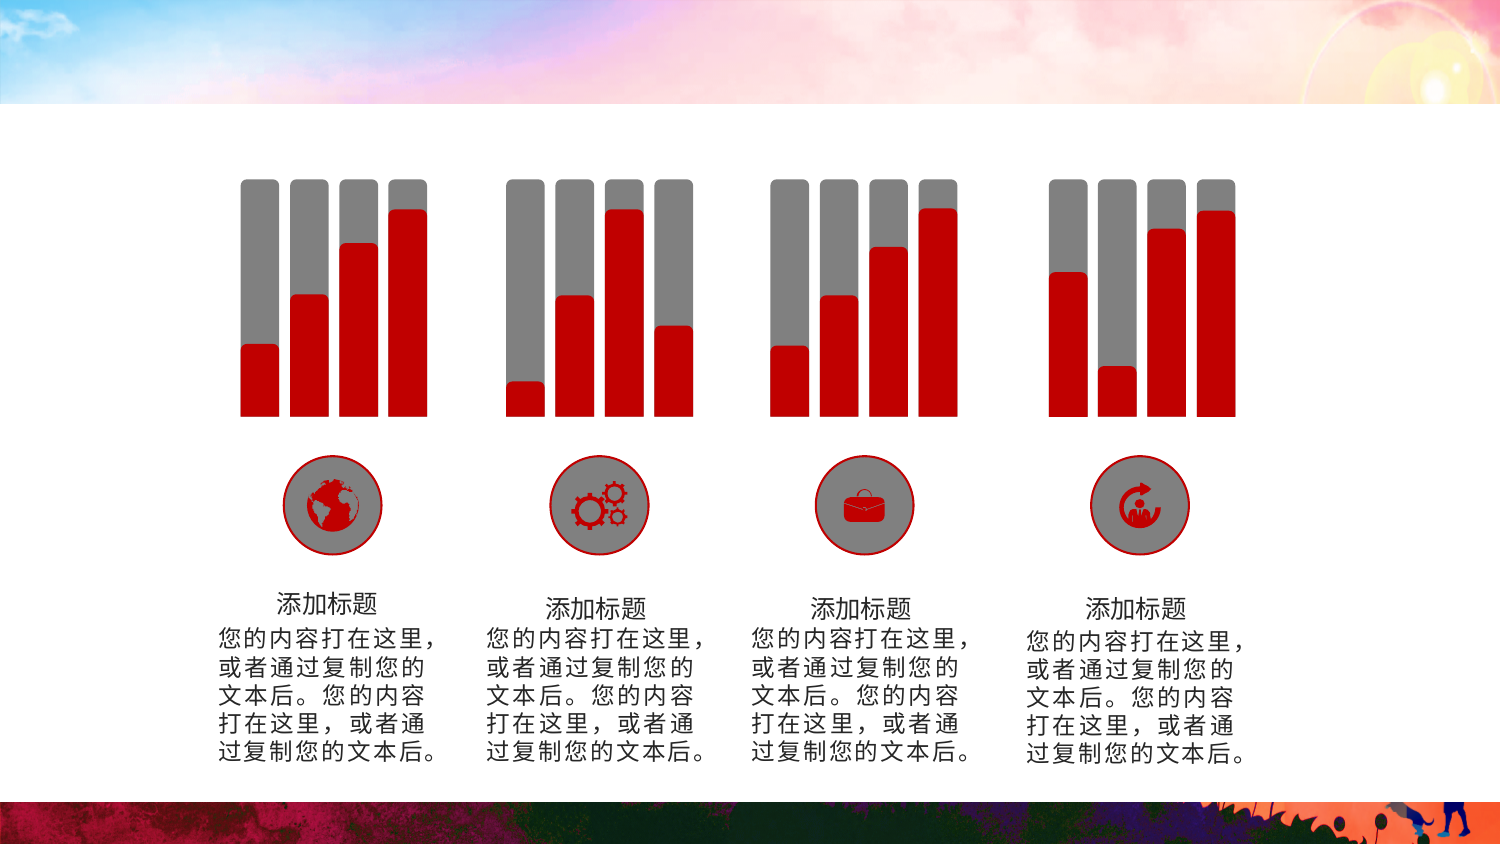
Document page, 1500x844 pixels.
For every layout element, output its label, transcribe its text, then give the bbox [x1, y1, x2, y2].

text_box 您的内容打在这里，或者通过复制您的文本后。您的内容打在这里，或者通过复制您的文本后。 [739, 618, 971, 771]
text_box [1097, 366, 1137, 417]
text_box [843, 489, 885, 522]
text_box [555, 295, 595, 417]
text_box [869, 179, 908, 250]
text_box [339, 243, 379, 417]
text_box [819, 295, 859, 417]
text_box [1048, 179, 1088, 277]
text_box [339, 179, 379, 248]
text_box [1097, 179, 1137, 371]
text_box [306, 479, 359, 532]
text_box [240, 179, 280, 349]
text_box [1048, 272, 1088, 417]
text_box [290, 179, 329, 297]
text_box [770, 179, 810, 351]
text_box [1196, 210, 1236, 417]
text_box [654, 179, 694, 331]
text_box [1091, 456, 1189, 555]
picture [0, 802, 1500, 844]
text_box [506, 179, 545, 385]
text_box [770, 345, 810, 417]
text_box [604, 179, 644, 215]
picture [0, 0, 1500, 104]
text_box [550, 456, 649, 555]
text_box [1147, 179, 1186, 232]
text_box [1196, 179, 1236, 215]
text_box [506, 381, 545, 417]
text_box [1147, 228, 1186, 417]
text_box 添加标题 [1073, 573, 1305, 626]
text_box 您的内容打在这里，或者通过复制您的文本后。您的内容打在这里，或者通过复制您的文本后。 [206, 618, 437, 771]
text_box 添加标题 [264, 568, 497, 621]
text_box [869, 246, 908, 417]
text_box [654, 325, 694, 417]
text_box 您的内容打在这里，或者通过复制您的文本后。您的内容打在这里，或者通过复制您的文本后。 [474, 618, 706, 771]
text_box [388, 209, 428, 417]
text_box 您的内容打在这里，或者通过复制您的文本后。您的内容打在这里，或者通过复制您的文本后。 [1014, 620, 1246, 774]
text_box [388, 179, 428, 215]
text_box [283, 456, 382, 555]
text_box 添加标题 [533, 573, 765, 626]
text_box [1119, 482, 1161, 529]
text_box [571, 481, 628, 530]
text_box [555, 179, 595, 300]
text_box [604, 209, 644, 417]
text_box [815, 456, 914, 555]
text_box [290, 294, 329, 417]
text_box [240, 343, 280, 417]
text_box [819, 179, 859, 300]
text_box [918, 179, 958, 213]
text_box 添加标题 [798, 573, 1030, 626]
text_box [918, 208, 958, 417]
